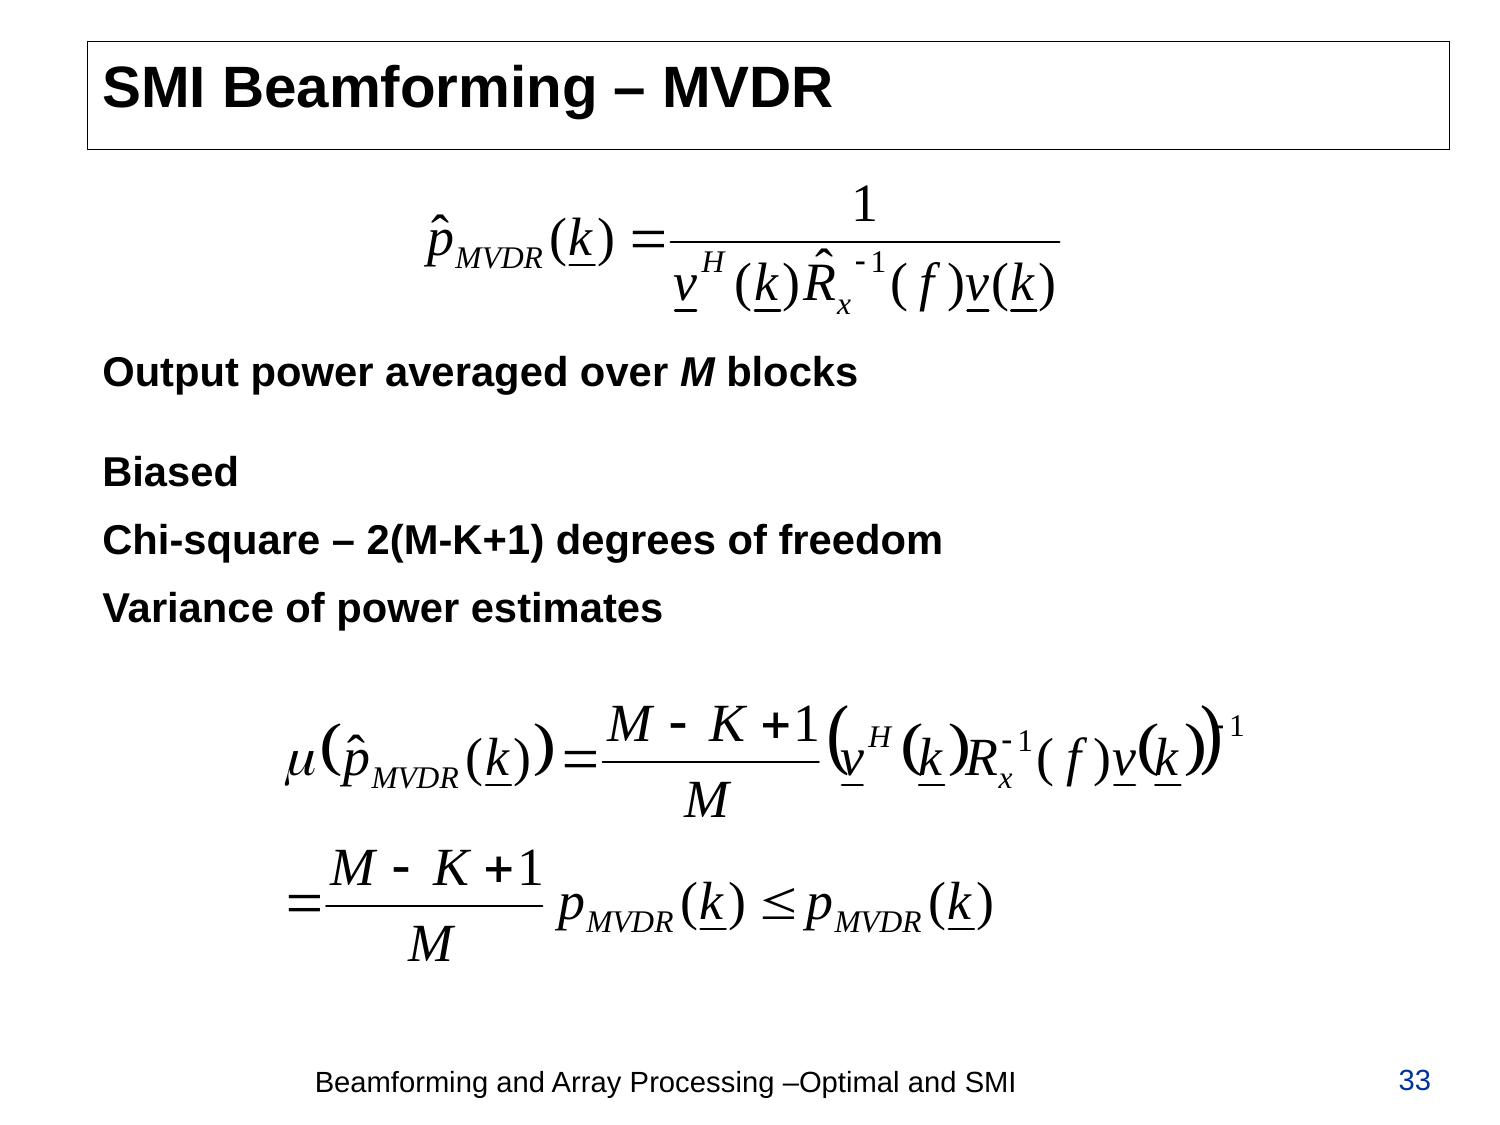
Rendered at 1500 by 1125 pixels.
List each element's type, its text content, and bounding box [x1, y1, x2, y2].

text_box Biased Chi-square – 2(M-K+1) degrees of freedom Variance of power estimates [87, 427, 1025, 653]
text_box Output power averaged over M blocks [87, 327, 963, 427]
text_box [274, 687, 1255, 975]
slide_number 33 [1207, 1055, 1447, 1102]
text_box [412, 169, 1073, 328]
title SMI Beamforming – MVDR [87, 41, 1450, 150]
